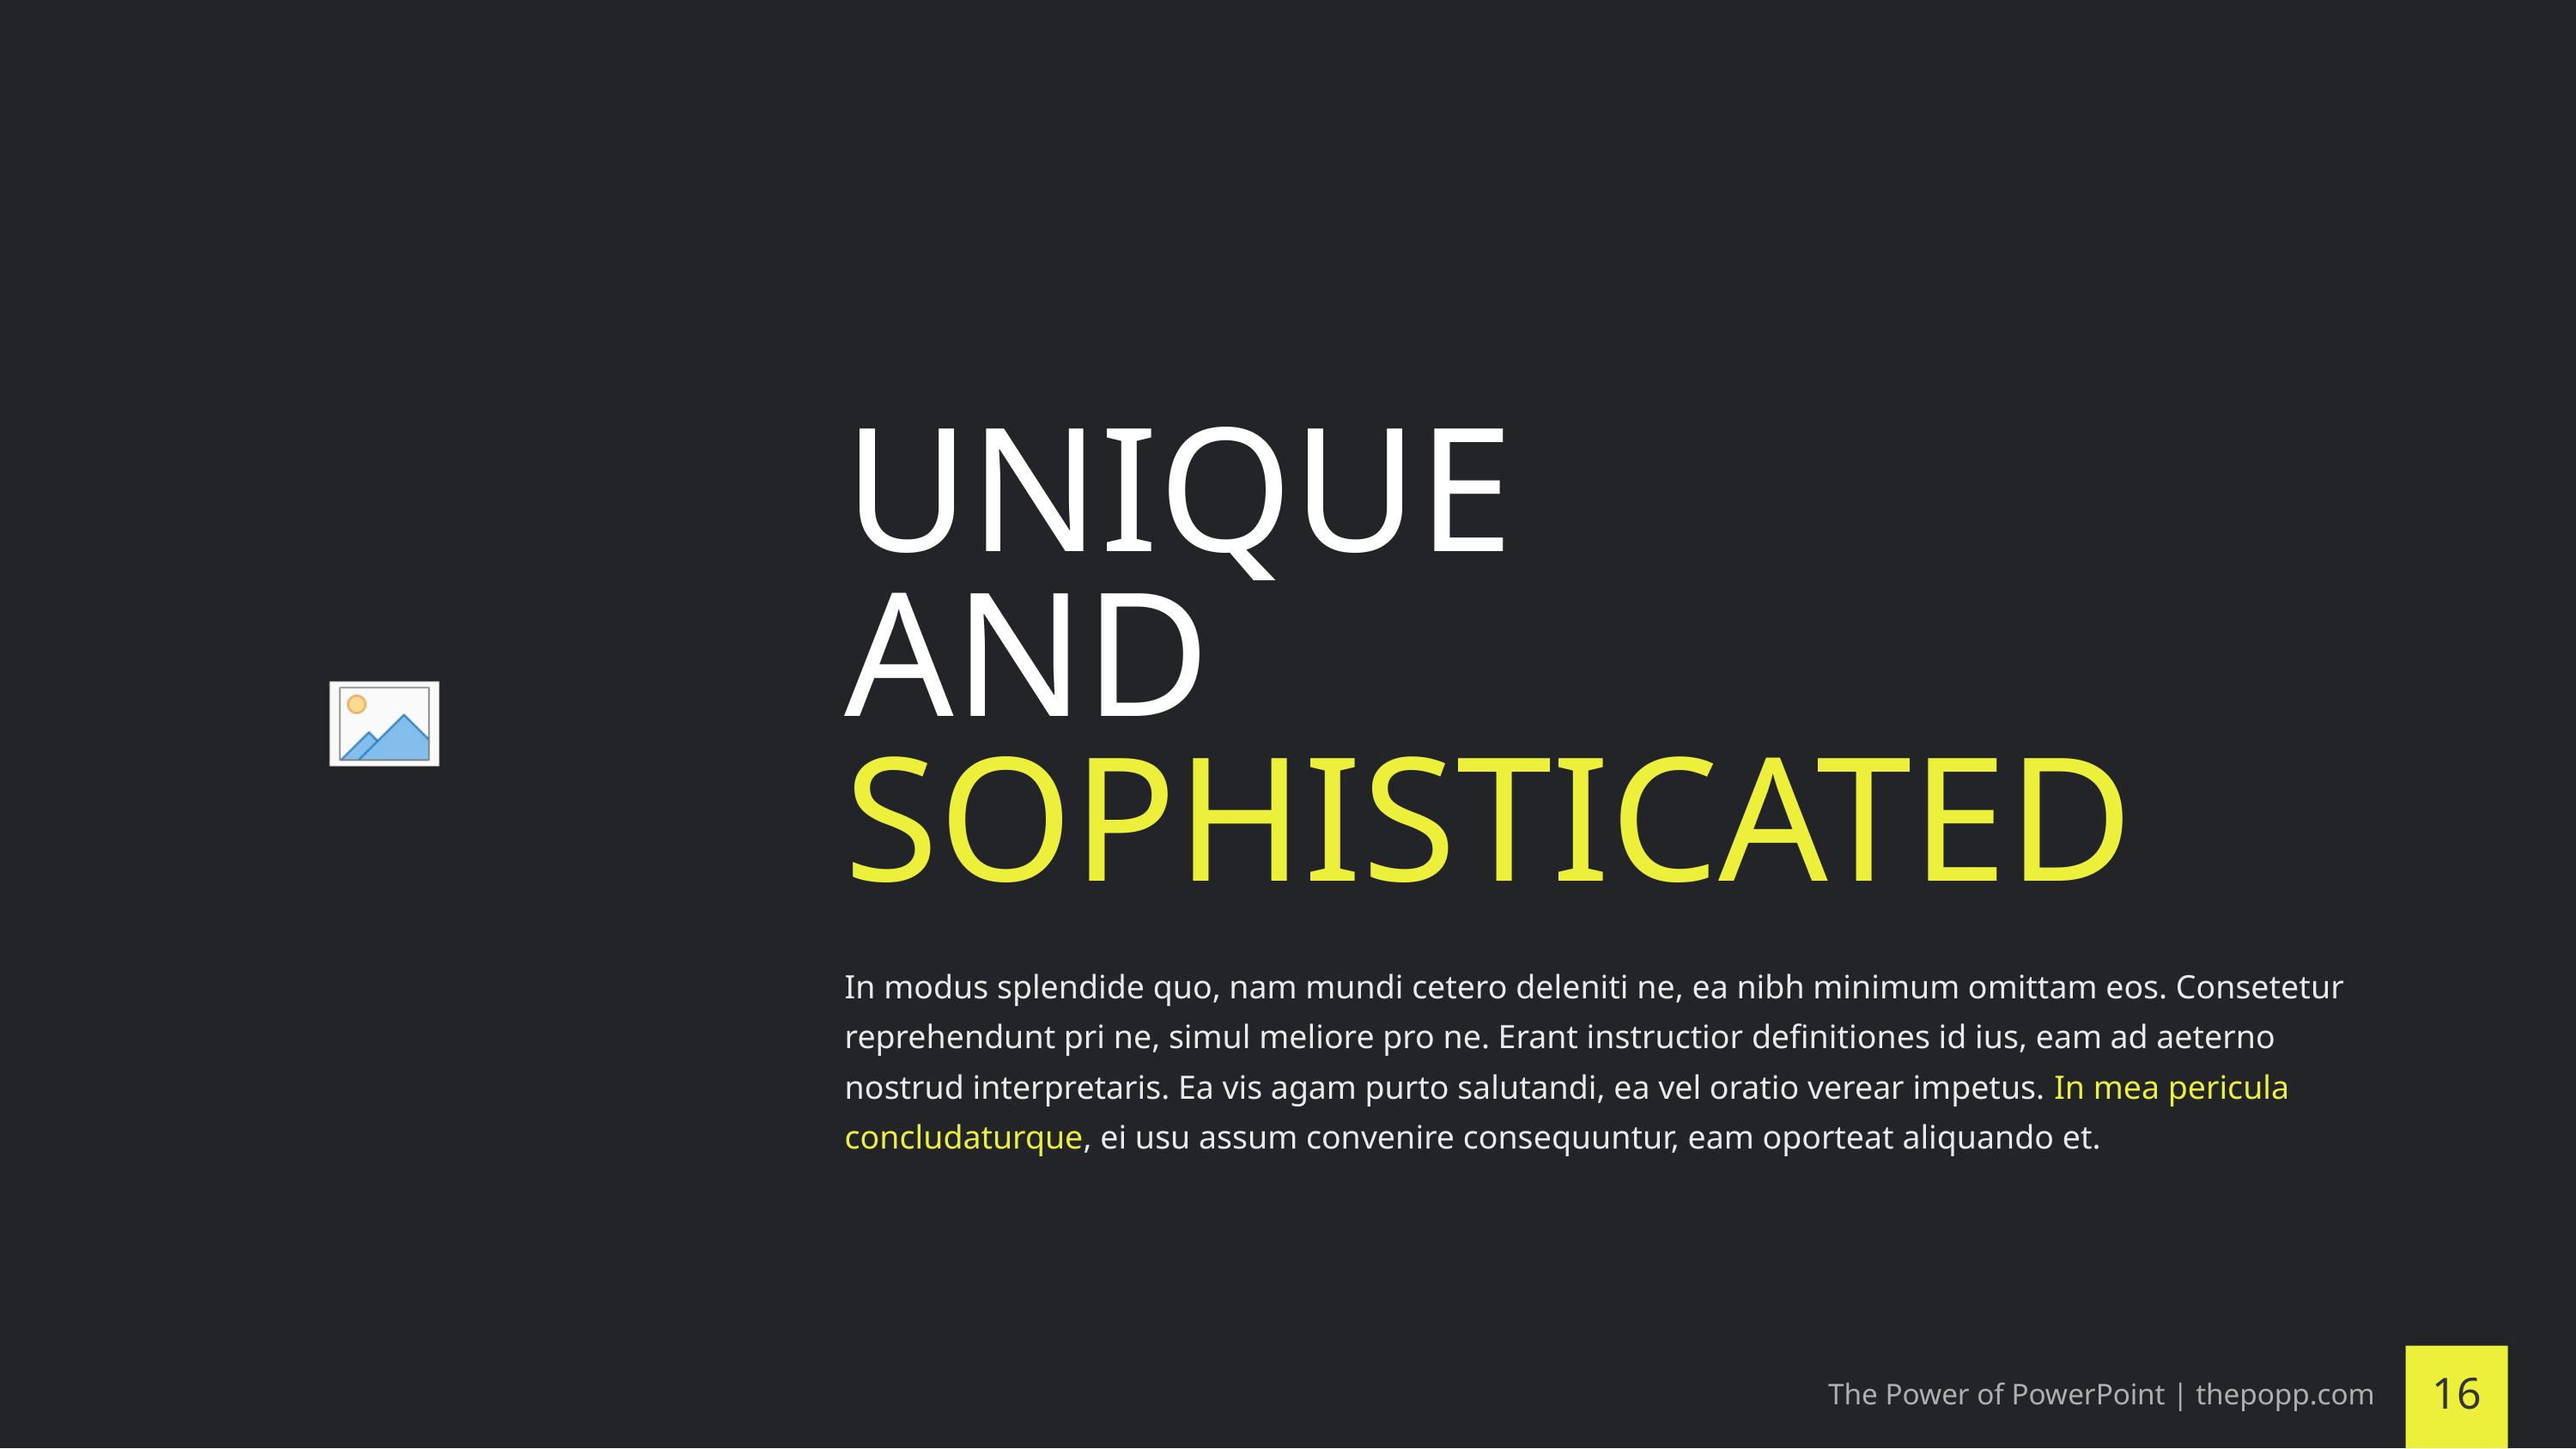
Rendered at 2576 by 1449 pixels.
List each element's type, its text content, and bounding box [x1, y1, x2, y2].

picture [0, 0, 769, 1449]
footer The Power of PowerPoint | thepopp.com [1519, 1356, 2389, 1434]
slide_number 16 [2404, 1356, 2509, 1434]
list In modus splendide quo, nam mundi cetero deleniti ne, ea nibh minimum omittam eos. Consetetur reprehendunt pri ne, simul meliore pro ne. Erant instructior definitiones id ius, eam ad aeterno nostrud interpretaris. Ea vis agam purto salutandi, ea vel oratio verear impetus. In mea pericula concludaturque, ei usu assum convenire consequuntur, eam oporteat aliquando et. [831, 948, 2389, 1226]
title UNIQUE AND SOPHISTICATED [831, 149, 2389, 921]
